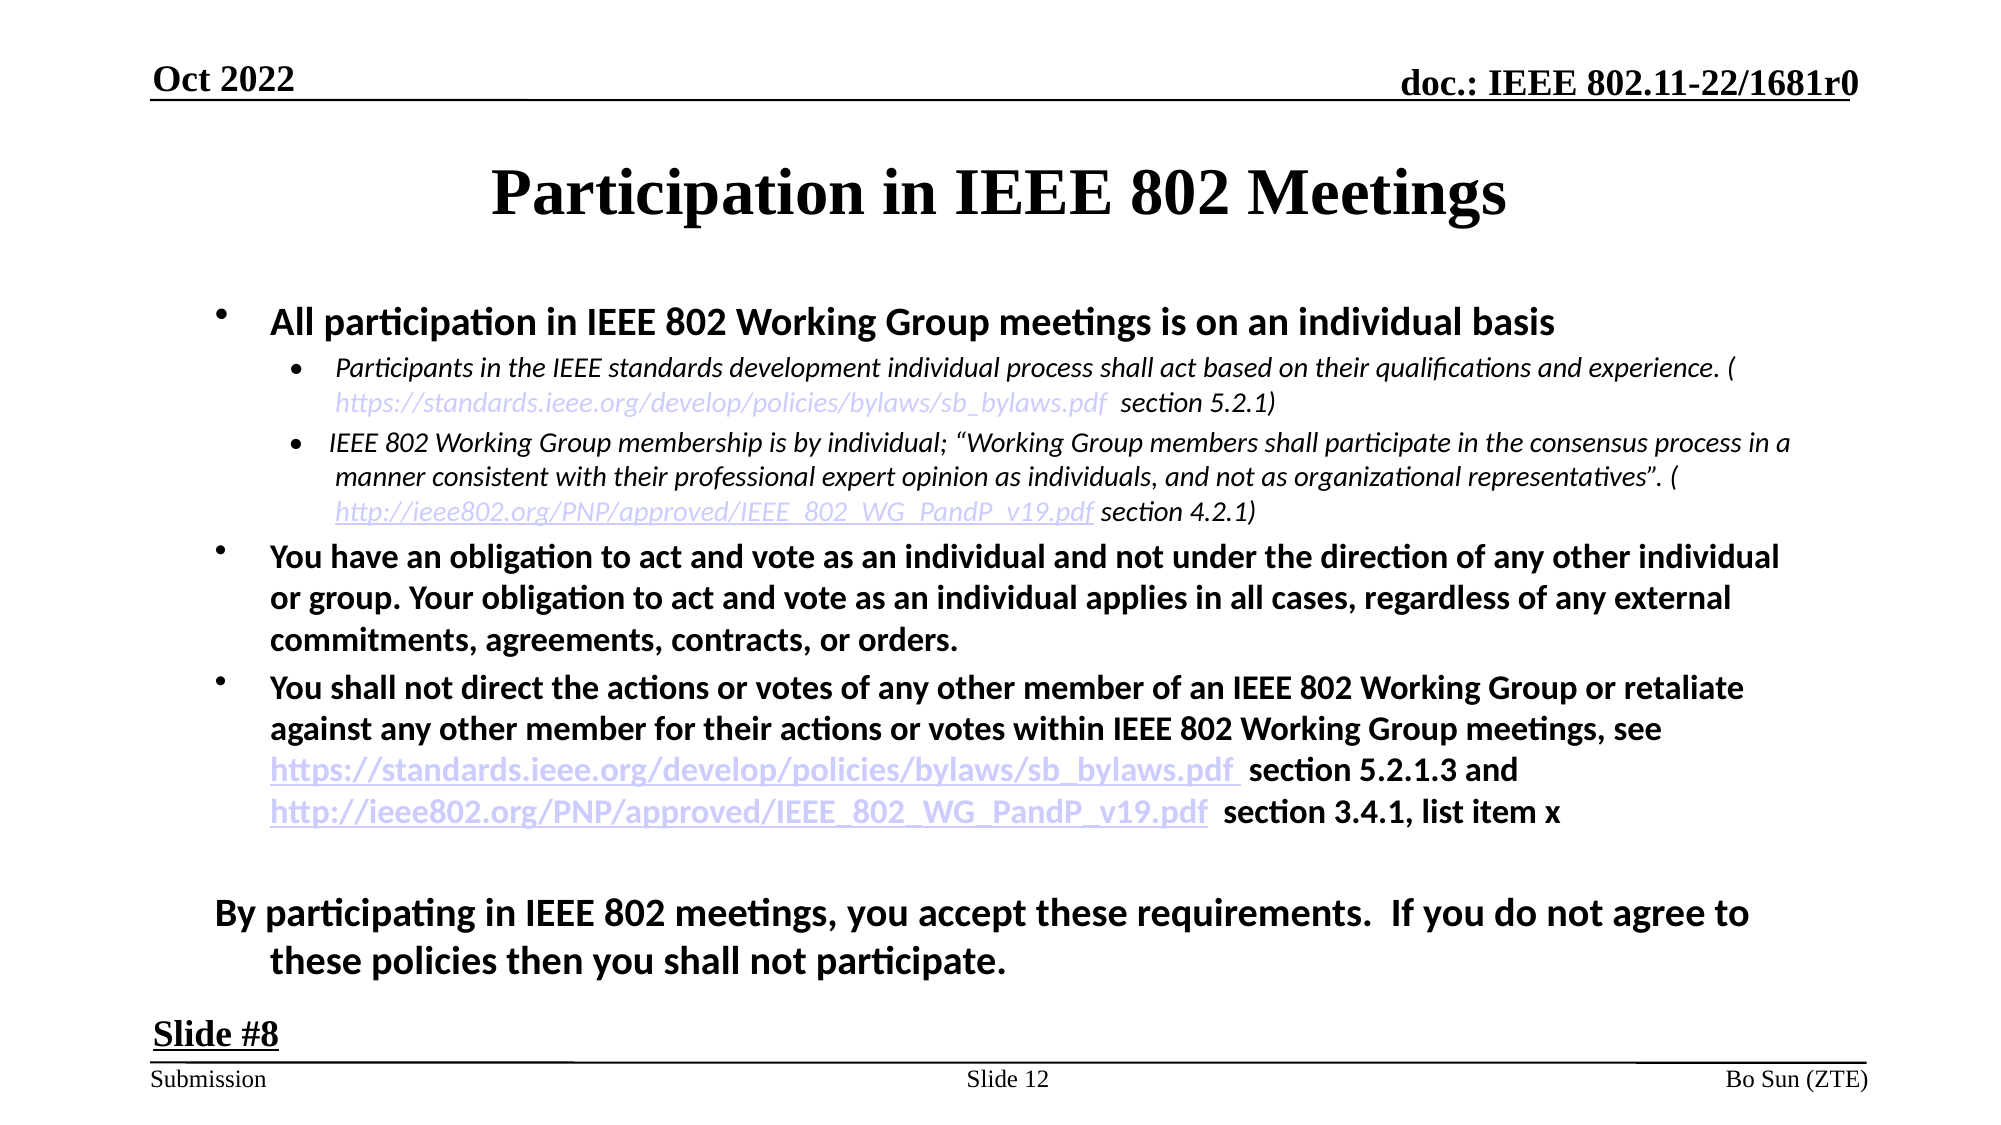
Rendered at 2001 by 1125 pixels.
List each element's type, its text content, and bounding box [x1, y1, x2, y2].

text_box All participation in IEEE 802 Working Group meetings is on an individual basis • Participants in the IEEE standards development individual process shall act based on their qualifications and experience. (https://standards.ieee.org/develop/policies/bylaws/sb_bylaws.pdf section 5.2.1) • IEEE 802 Working Group membership is by individual; “Working Group members shall participate in the consensus process in a manner consistent with their professional expert opinion as individuals, and not as organizational representatives”. (http://ieee802.org/PNP/approved/IEEE_802_WG_PandP_v19.pdf section 4.2.1) You have an obligation to act and vote as an individual and not under the direction of any other individual or group. Your obligation to act and vote as an individual applies in all cases, regardless of any external commitments, agreements, contracts, or orders. You shall not direct the actions or votes of any other member of an IEEE 802 Working Group or retaliate against any other member for their actions or votes within IEEE 802 Working Group meetings, see https://standards.ieee.org/develop/policies/bylaws/sb_bylaws.pdf section 5.2.1.3 and http://ieee802.org/PNP/approved/IEEE_802_WG_PandP_v19.pdf section 3.4.1, list item x By participating in IEEE 802 meetings, you accept these requirements. If you do not agree to these policies then you shall not participate. [200, 287, 1813, 1002]
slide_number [152, 54, 563, 100]
footer Bo Sun (ZTE) [1171, 1061, 1869, 1093]
text_box Participation in IEEE 802 Meetings [362, 100, 1638, 276]
slide_number Slide 12 [949, 1061, 1067, 1123]
text_box Slide #8 [138, 1001, 295, 1062]
